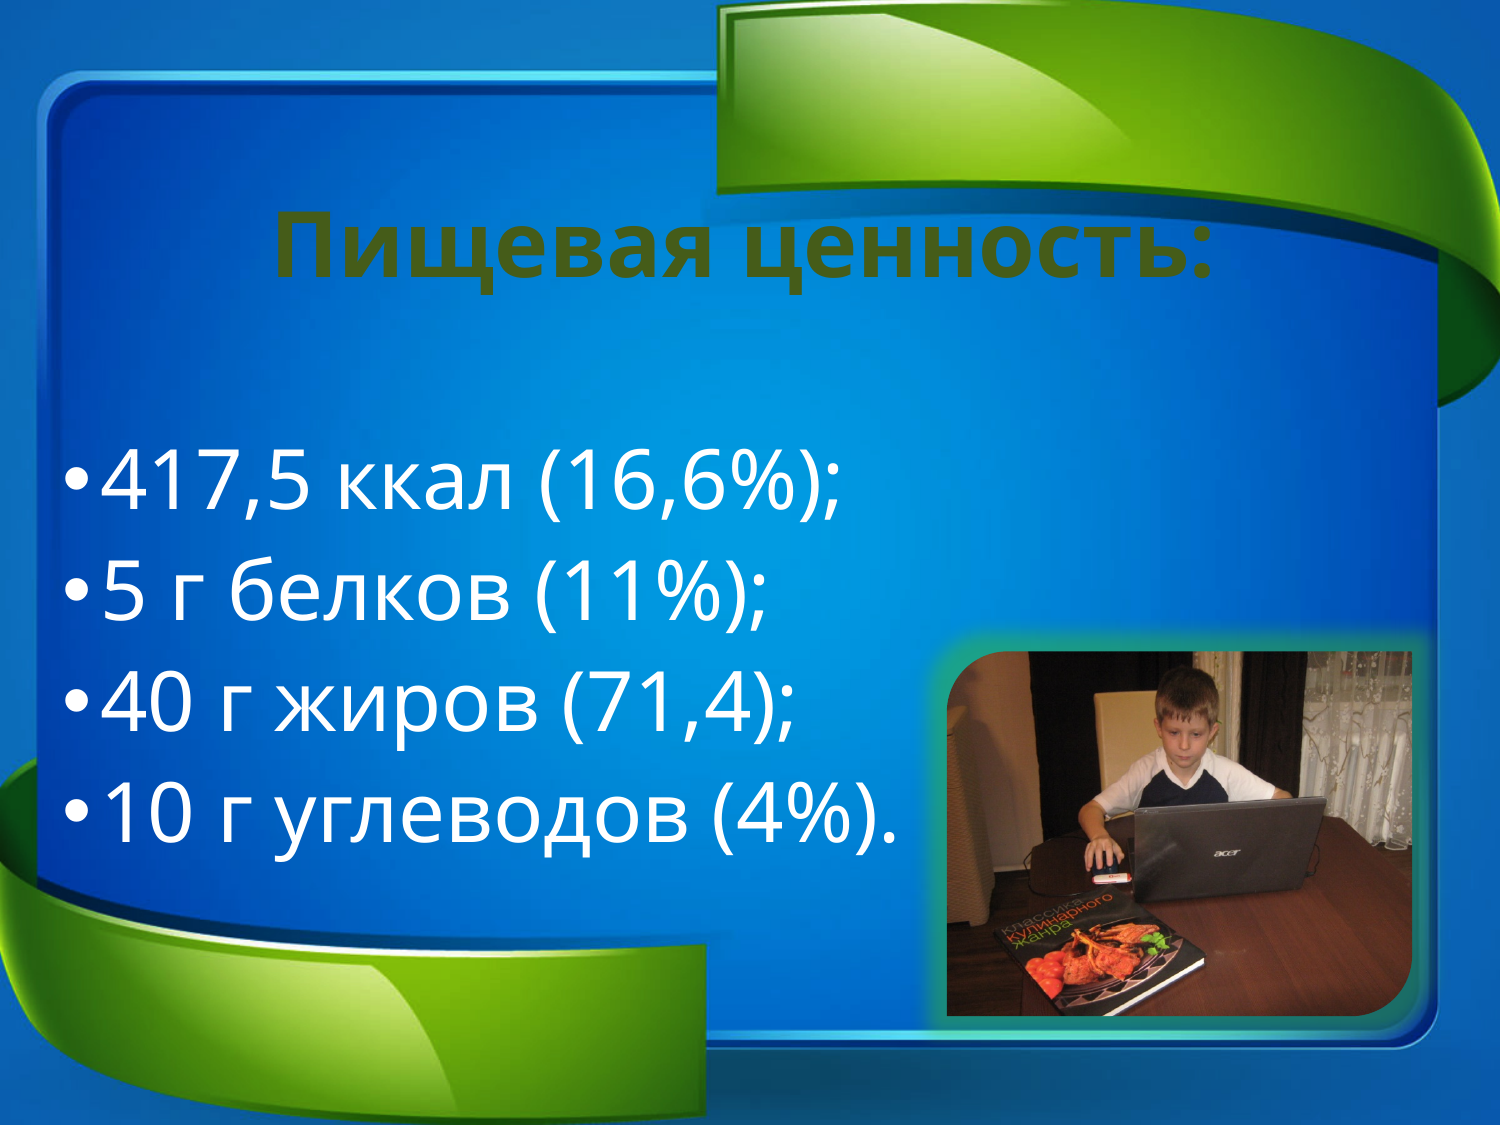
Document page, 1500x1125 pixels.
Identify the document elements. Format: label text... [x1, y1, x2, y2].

picture [0, 0, 1500, 1125]
list Пищевая ценность: 417,5 ккал (16,6%); 5 г белков (11%); 40 г жиров (71,4); 10 г углеводов (4%). [47, 190, 1440, 919]
